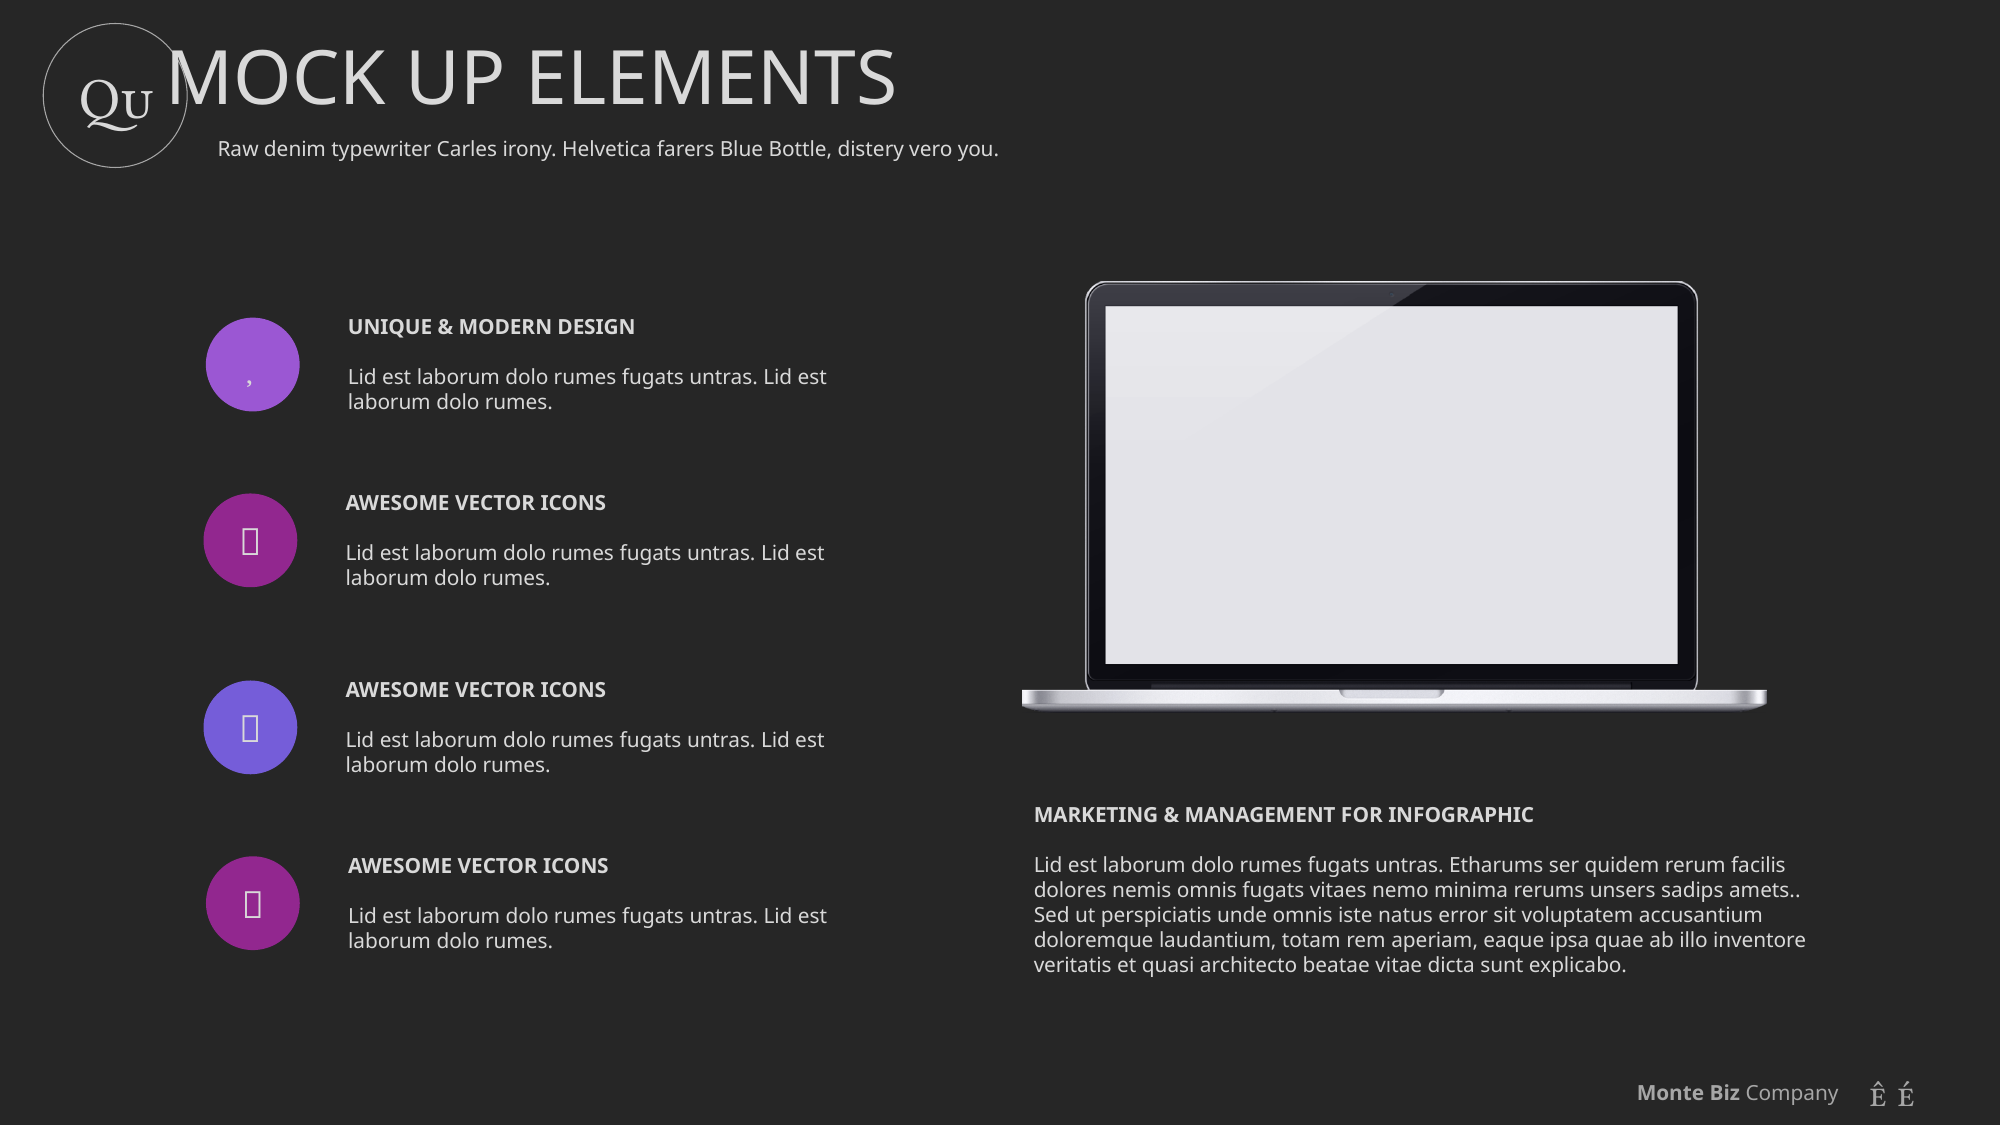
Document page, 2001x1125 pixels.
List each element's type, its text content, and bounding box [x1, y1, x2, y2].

text_box MARKETING & MANAGEMENT FOR INFOGRAPHIC Lid est laborum dolo rumes fugats untras. Etharums ser quidem rerum facilis dolores nemis omnis fugats vitaes nemo minima rerums unsers sadips amets.. Sed ut perspiciatis unde omnis iste natus error sit voluptatem accusantium doloremque laudantium, totam rem aperiam, eaque ipsa quae ab illo inventore veritatis et quasi architecto beatae vitae dicta sunt explicabo. [1019, 794, 1827, 985]
text_box UNIQUE & MODERN DESIGN Lid est laborum dolo rumes fugats untras. Lid est laborum dolo rumes. [333, 306, 880, 422]
text_box Raw denim typewriter Carles irony. Helvetica farers Blue Bottle, distery vero you. [202, 128, 1014, 169]
text_box AWESOME VECTOR ICONS Lid est laborum dolo rumes fugats untras. Lid est laborum dolo rumes. [333, 845, 883, 960]
picture [1022, 281, 1773, 713]
text_box Monte Biz Company [1622, 1071, 1854, 1112]
text_box  [42, 22, 182, 169]
text_box  [202, 492, 299, 589]
text_box   [1854, 1061, 1979, 1122]
text_box  [204, 855, 301, 952]
text_box  [202, 679, 299, 776]
text_box AWESOME VECTOR ICONS Lid est laborum dolo rumes fugats untras. Lid est laborum dolo rumes. [330, 669, 880, 784]
text_box AWESOME VECTOR ICONS Lid est laborum dolo rumes fugats untras. Lid est laborum dolo rumes. [330, 482, 880, 597]
text_box MOCK UP ELEMENTS [151, 22, 913, 127]
text_box  [204, 316, 301, 413]
